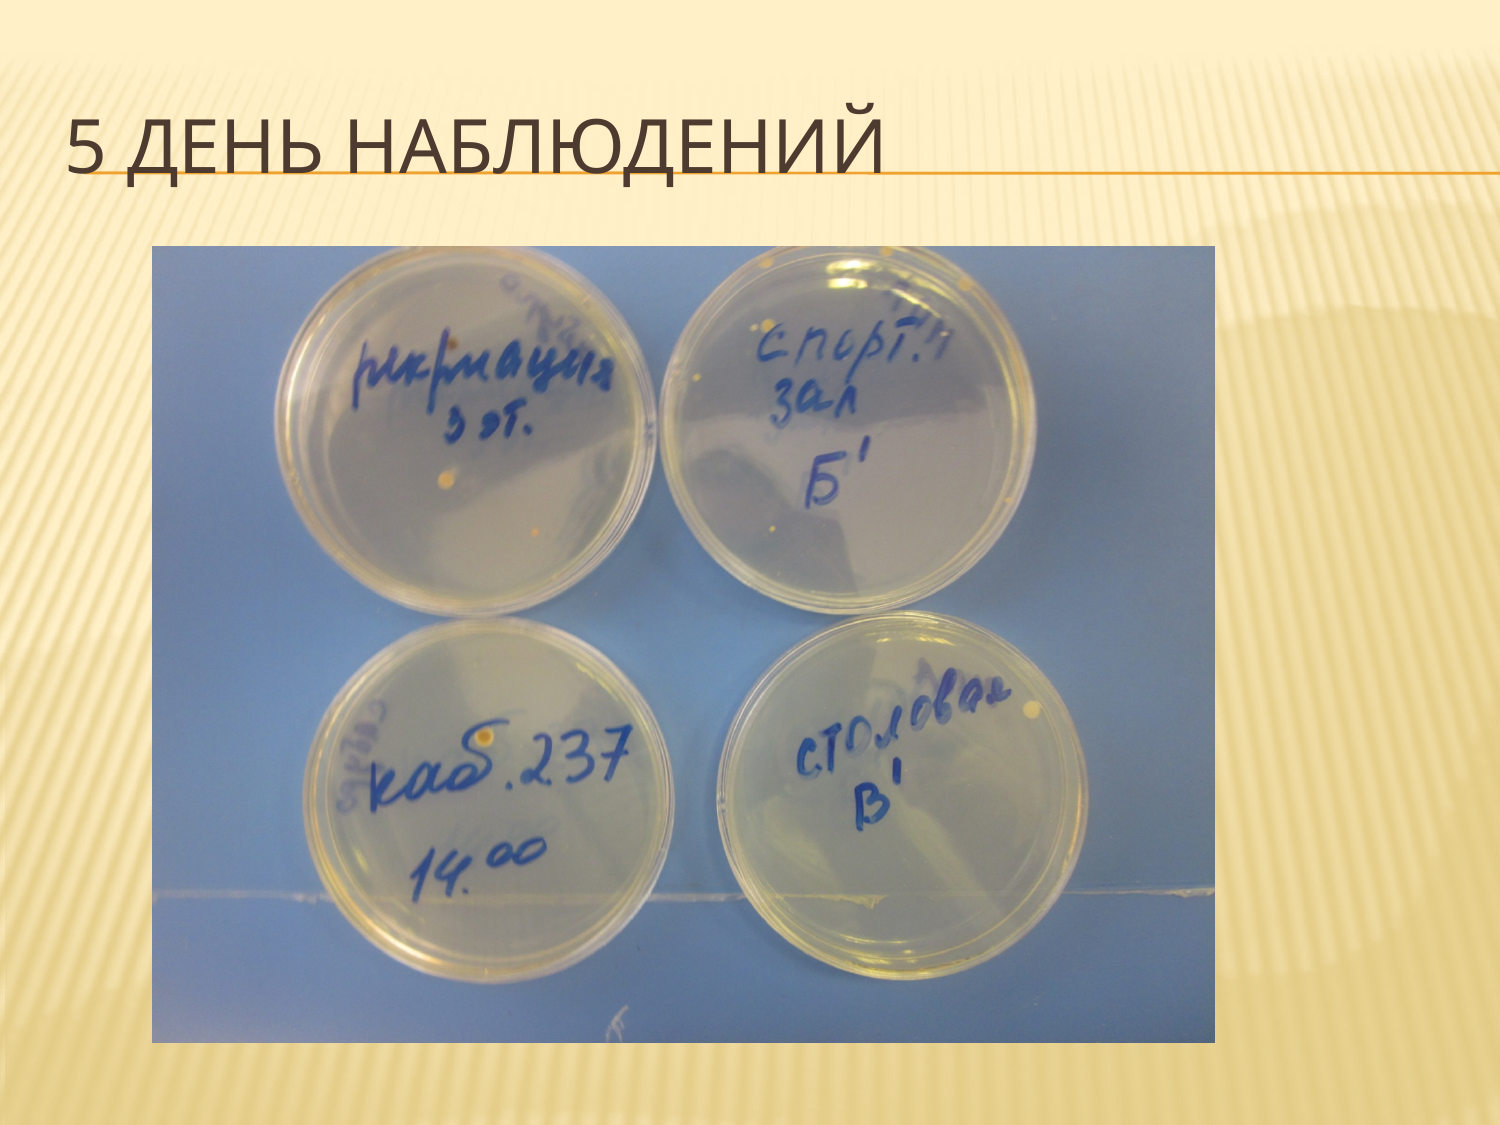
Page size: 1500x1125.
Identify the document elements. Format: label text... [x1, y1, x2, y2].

title 5 день наблюдений [50, 75, 1475, 213]
picture [151, 245, 1216, 1044]
